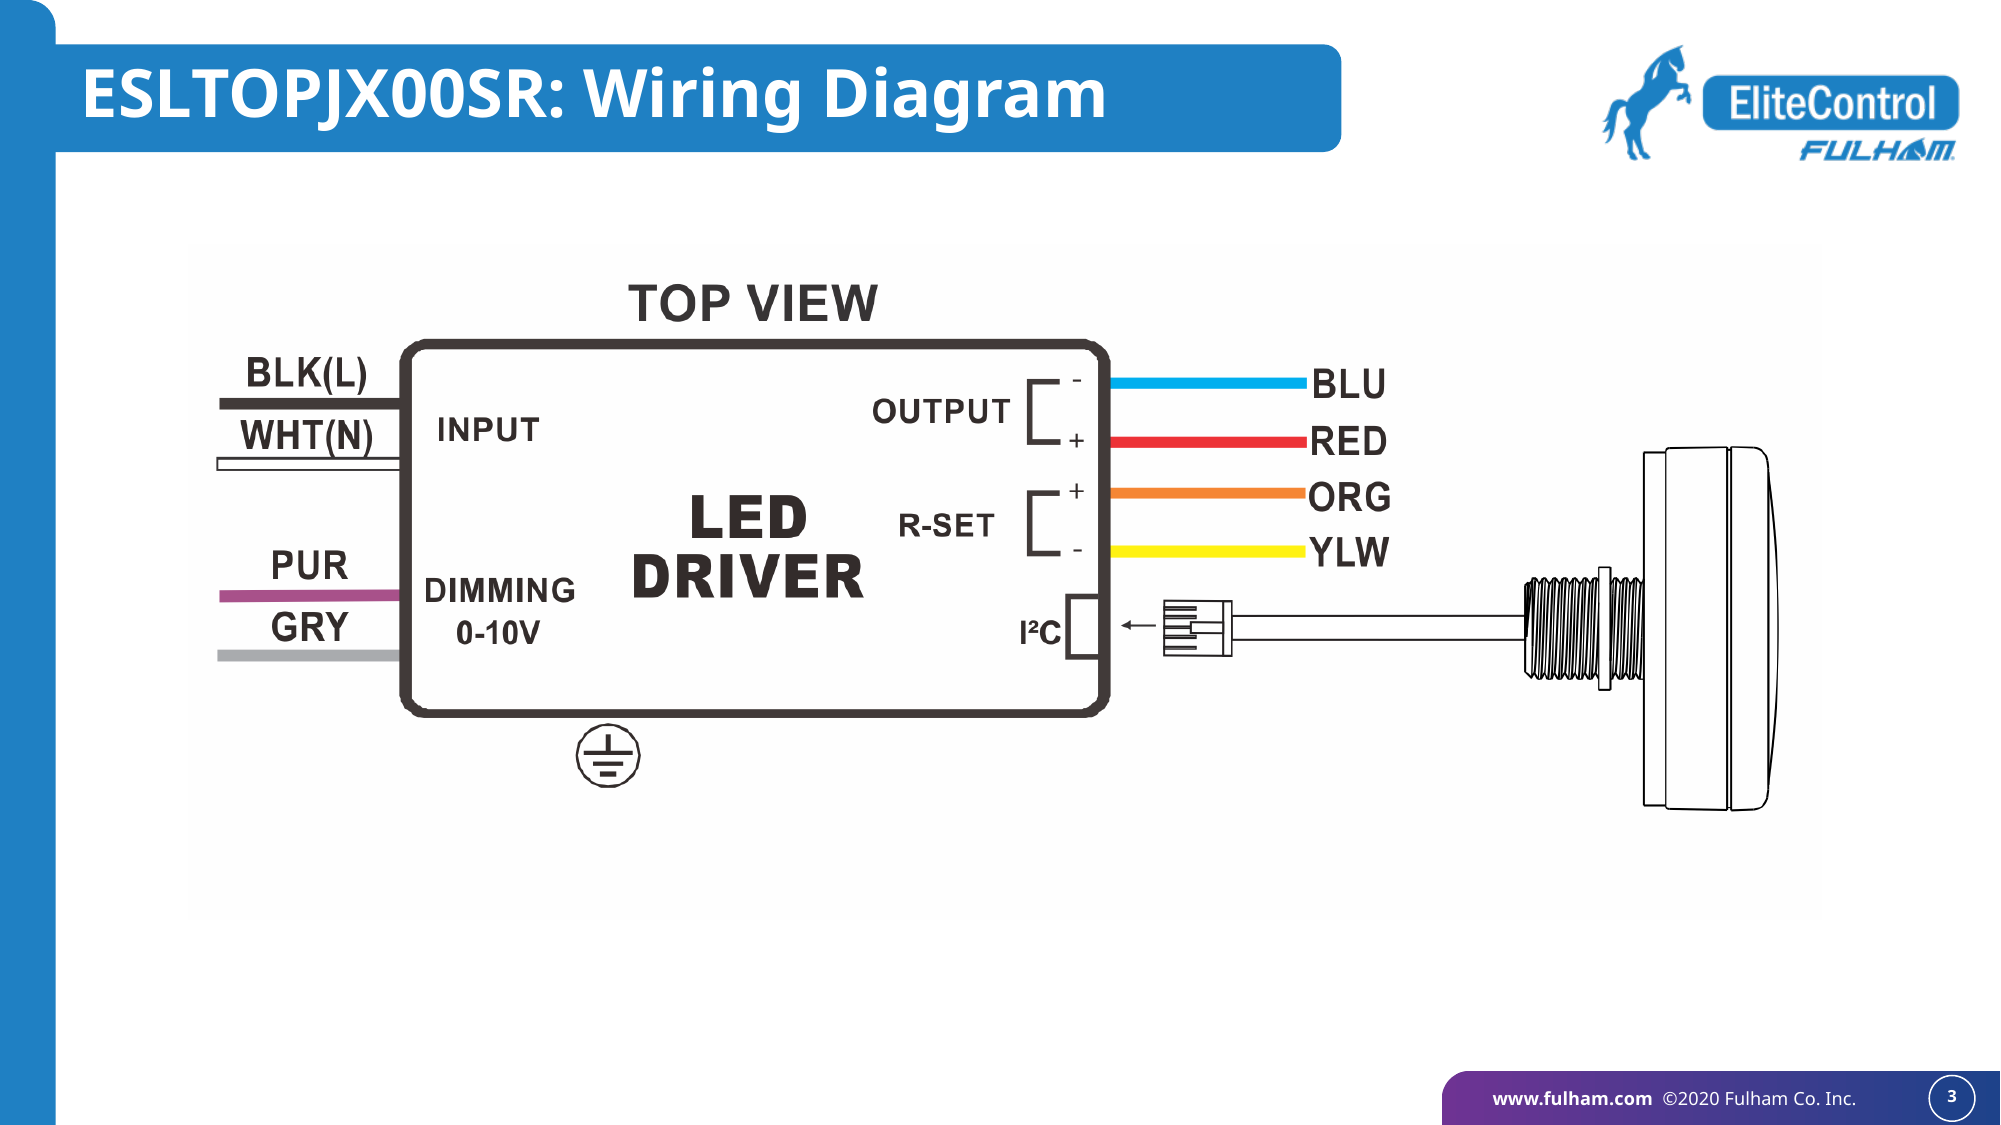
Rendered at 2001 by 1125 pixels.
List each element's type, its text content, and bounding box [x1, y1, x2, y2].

picture [188, 244, 1822, 920]
picture [1597, 43, 1969, 168]
title ESLTOPJX00SR: Wiring Diagram [65, 66, 1792, 140]
